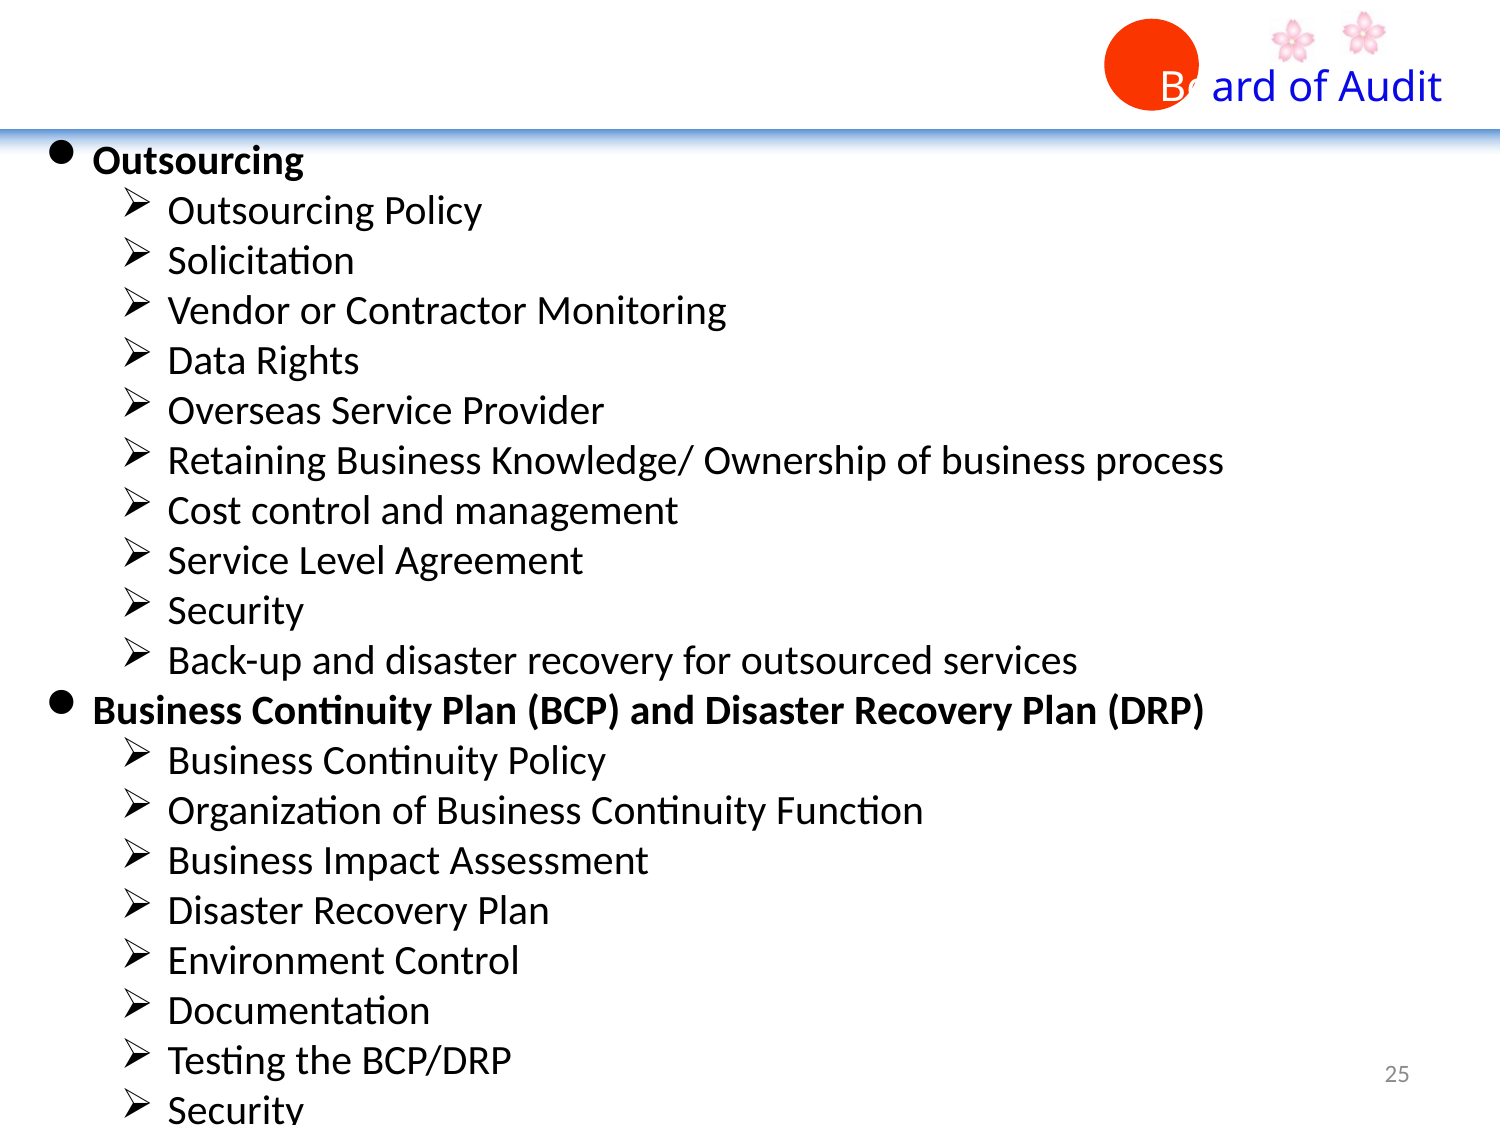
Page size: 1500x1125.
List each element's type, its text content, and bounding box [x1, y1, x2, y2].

text_box Outsourcing Outsourcing Policy Solicitation Vendor or Contractor Monitoring Data Rights Overseas Service Provider Retaining Business Knowledge/ Ownership of business process Cost control and management Service Level Agreement Security Back-up and disaster recovery for outsourced services Business Continuity Plan (BCP) and Disaster Recovery Plan (DRP) Business Continuity Policy Organization of Business Continuity Function Business Impact Assessment Disaster Recovery Plan Environment Control Documentation Testing the BCP/DRP Security Back-up and disaster recovery for outsourced services [31, 125, 1471, 1125]
picture [1269, 18, 1316, 63]
picture [1340, 10, 1387, 55]
